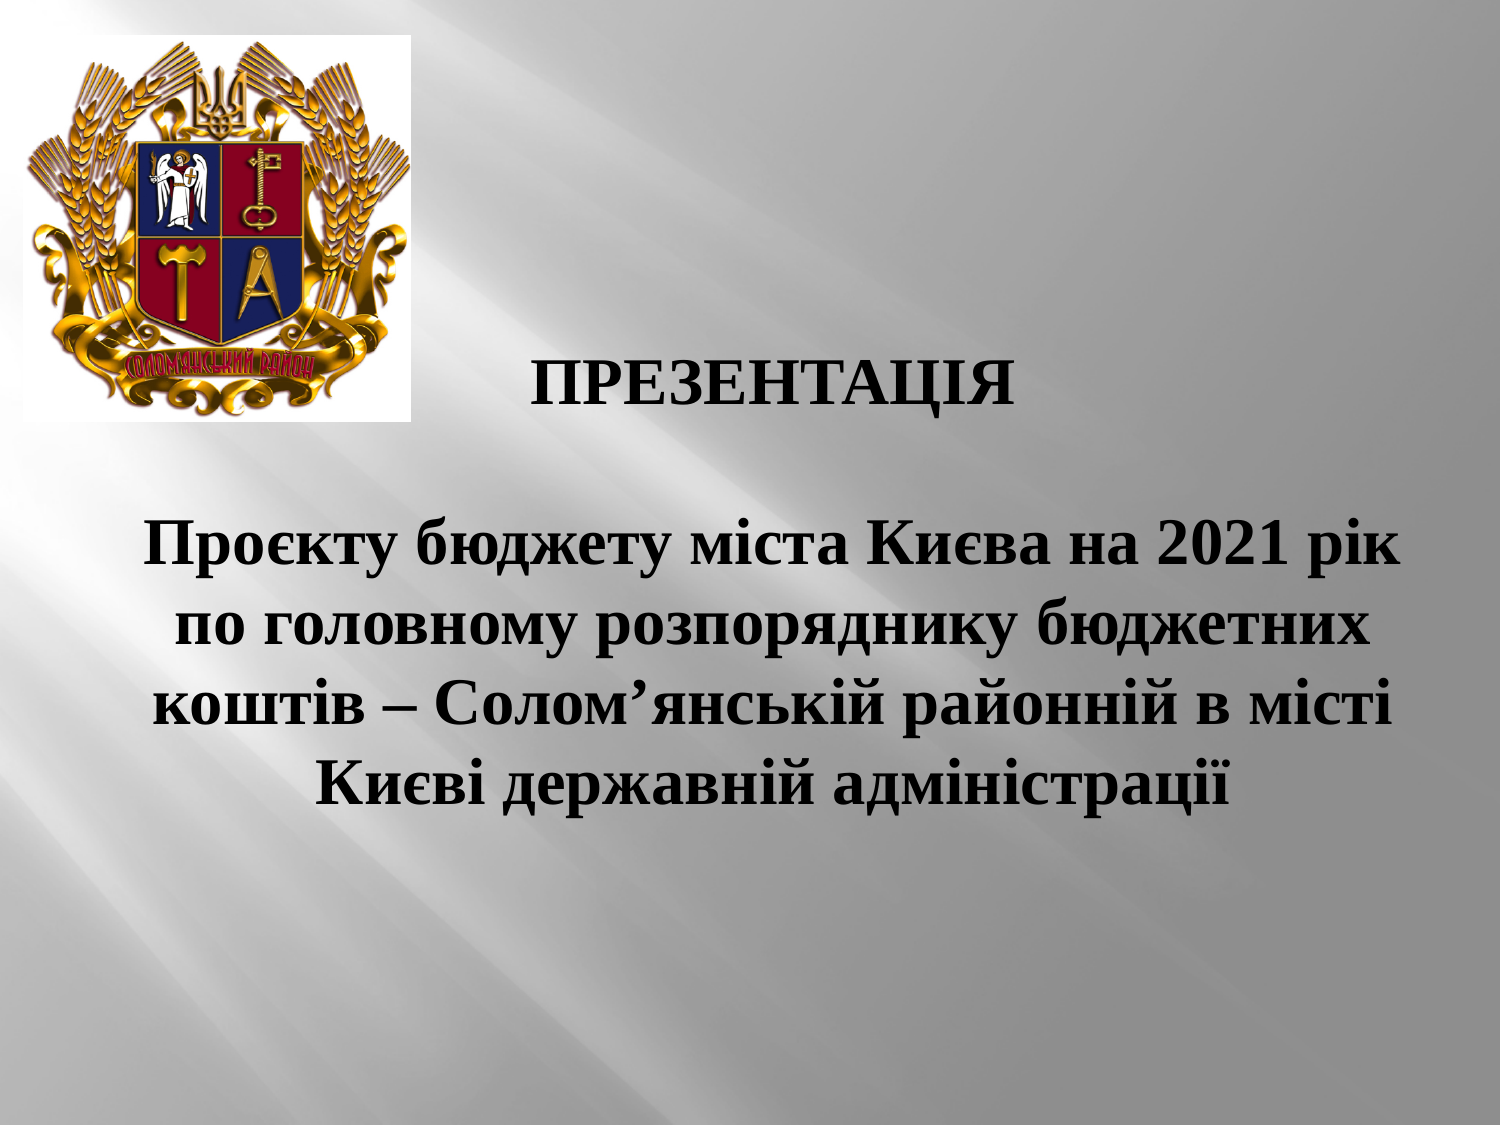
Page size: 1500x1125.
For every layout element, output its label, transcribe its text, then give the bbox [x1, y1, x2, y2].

picture [23, 34, 411, 422]
text_box ПРЕЗЕНТАЦІЯ Проєкту бюджету міста Києва на 2021 рік по головному розпоряднику бюджетних коштів – Солом’янській районній в місті Києві державній адміністрації [93, 330, 1454, 826]
